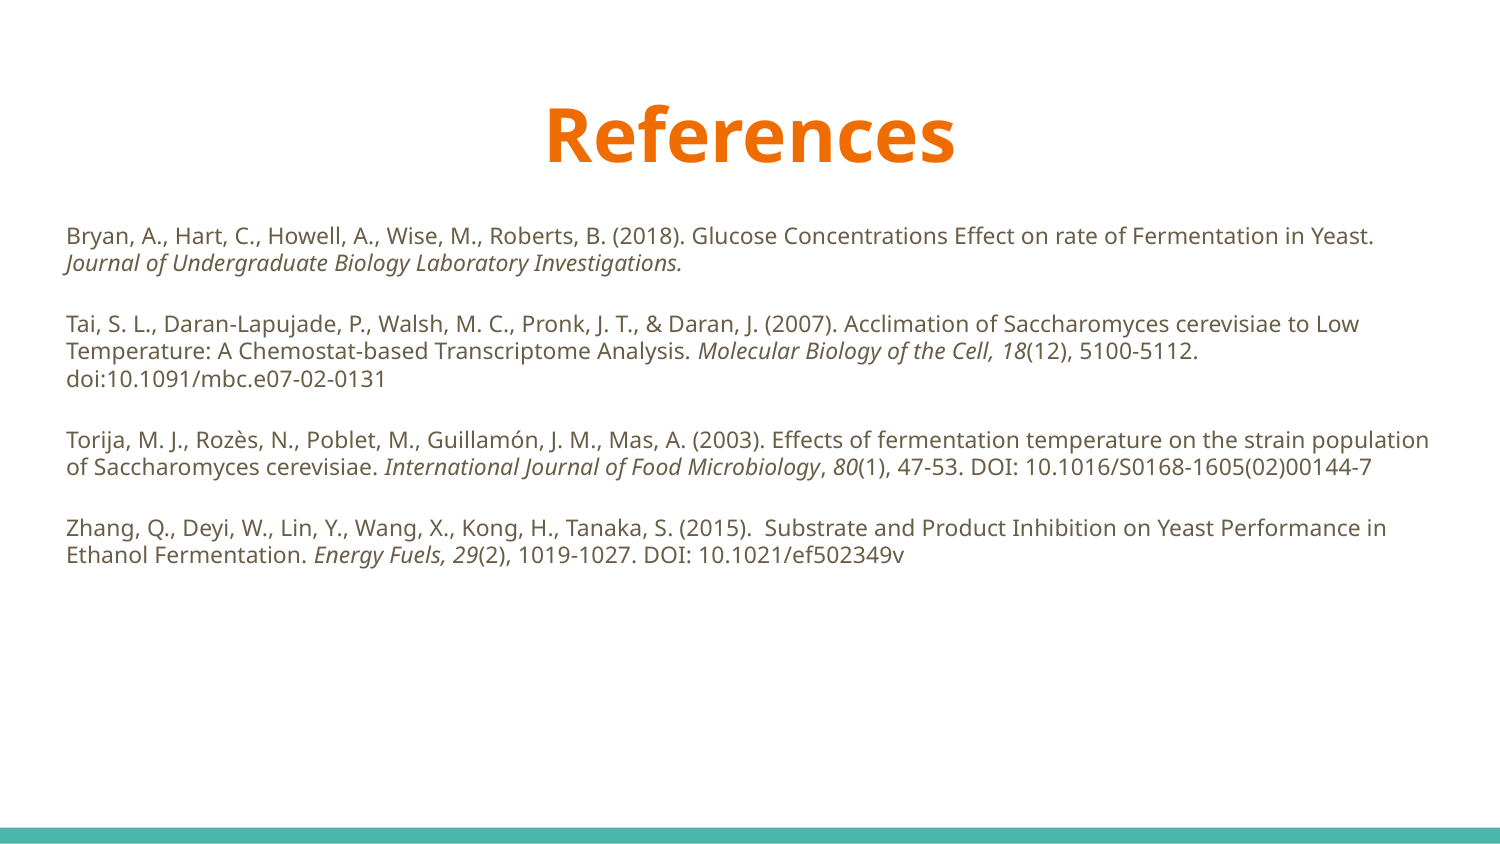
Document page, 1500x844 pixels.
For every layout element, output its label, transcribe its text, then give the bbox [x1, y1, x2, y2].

title References [51, 72, 1449, 189]
list Bryan, A., Hart, C., Howell, A., Wise, M., Roberts, B. (2018). Glucose Concentrations Effect on rate of Fermentation in Yeast. Journal of Undergraduate Biology Laboratory Investigations. Tai, S. L., Daran-Lapujade, P., Walsh, M. C., Pronk, J. T., & Daran, J. (2007). Acclimation of Saccharomyces cerevisiae to Low Temperature: A Chemostat-based Transcriptome Analysis. Molecular Biology of the Cell, 18(12), 5100-5112. doi:10.1091/mbc.e07-02-0131 Torija, M. J., Rozès, N., Poblet, M., Guillamón, J. M., Mas, A. (2003). Effects of fermentation temperature on the strain population of Saccharomyces cerevisiae. International Journal of Food Microbiology, 80(1), 47-53. DOI: 10.1016/S0168-1605(02)00144-7 Zhang, Q., Deyi, W., Lin, Y., Wang, X., Kong, H., Tanaka, S. (2015). Substrate and Product Inhibition on Yeast Performance in Ethanol Fermentation. Energy Fuels, 29(2), 1019-1027. DOI: 10.1021/ef502349v [51, 206, 1449, 748]
